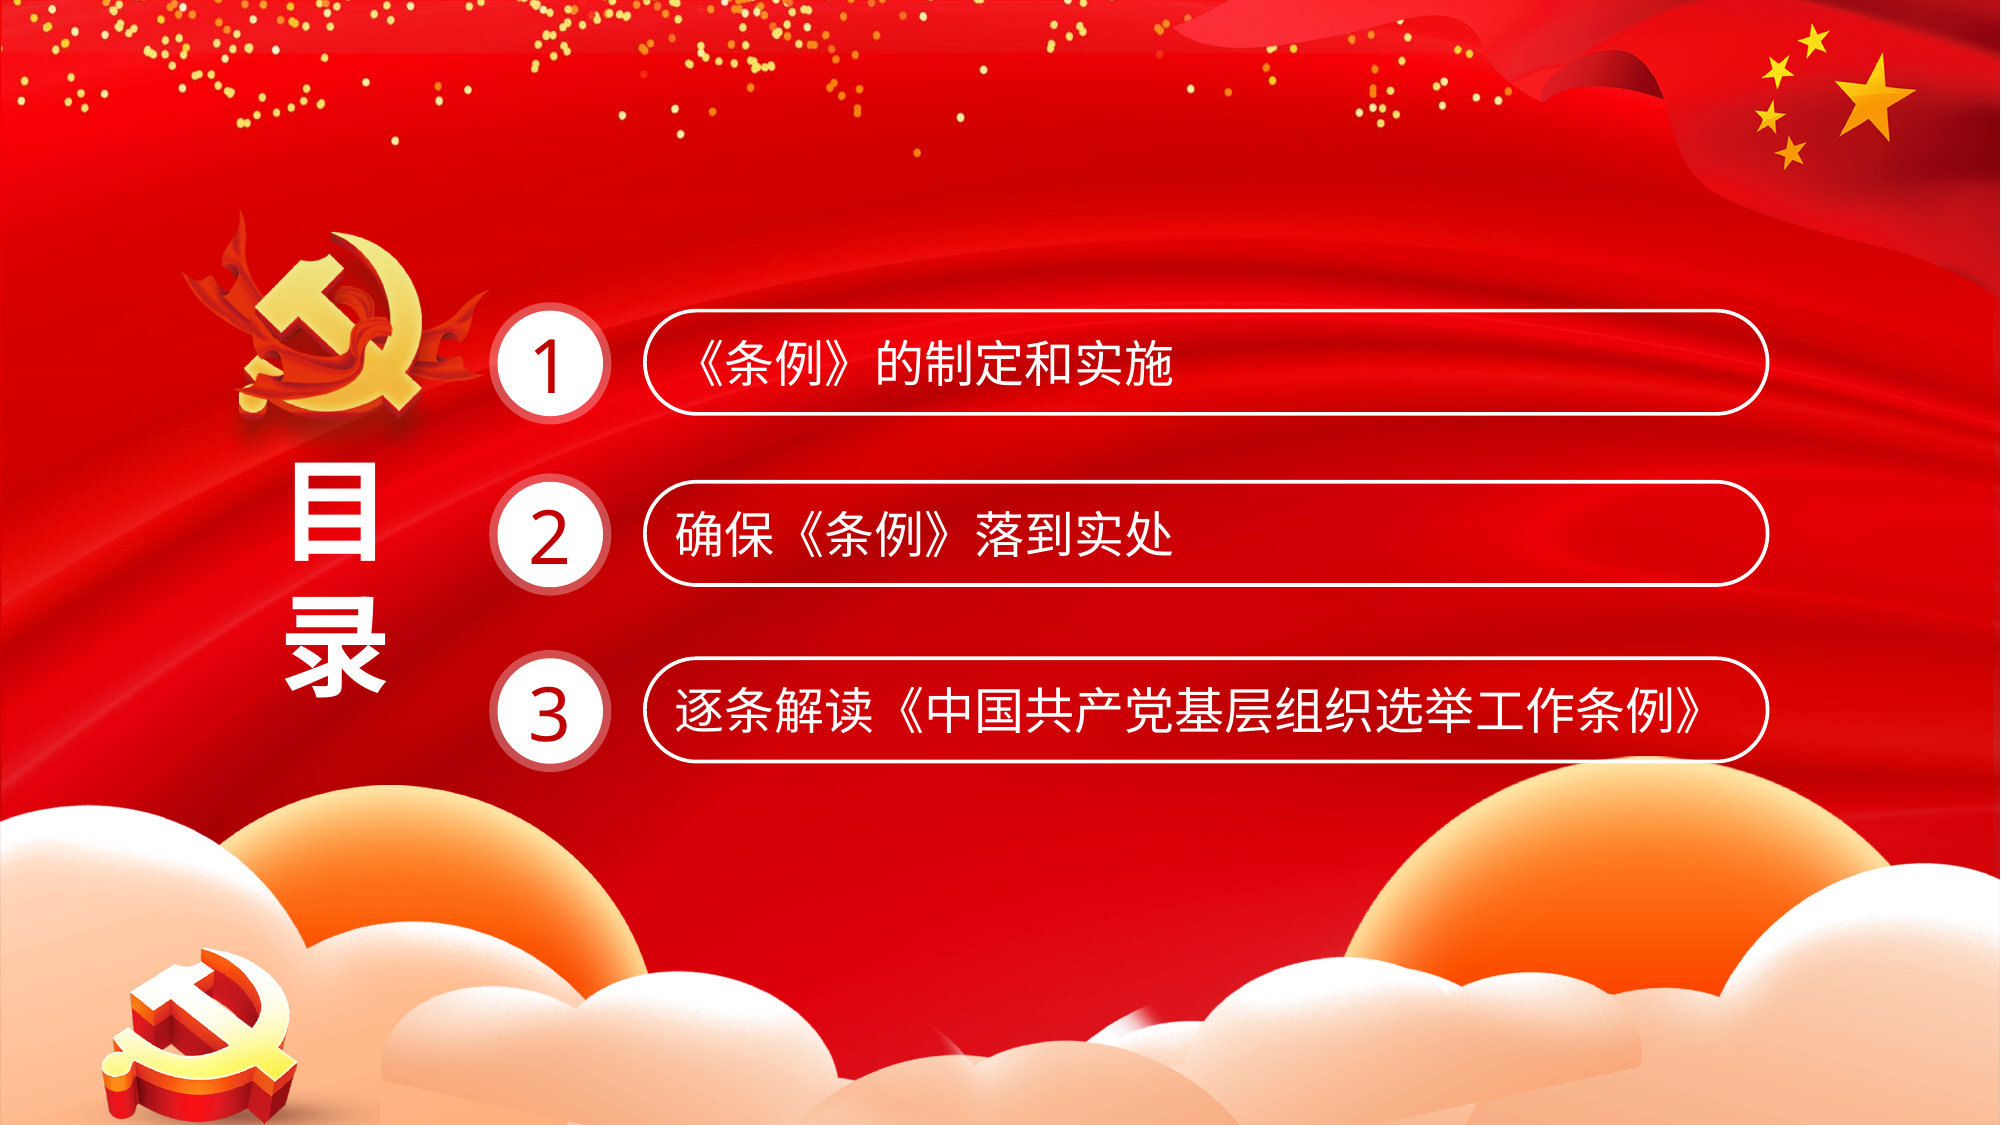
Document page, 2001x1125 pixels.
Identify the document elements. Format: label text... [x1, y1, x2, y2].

text_box 《条例》的制定和实施 [643, 309, 1769, 415]
text_box 2 [496, 480, 605, 589]
text_box 目 录 [226, 461, 445, 718]
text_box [122, 756, 1970, 804]
text_box 3 [496, 657, 605, 756]
text_box 1 [496, 309, 605, 418]
text_box 逐条解读《中国共产党基层组织选举工作条例》 [643, 657, 1769, 756]
picture [0, 0, 2000, 1125]
text_box 确保《条例》落到实处 [643, 480, 1769, 587]
